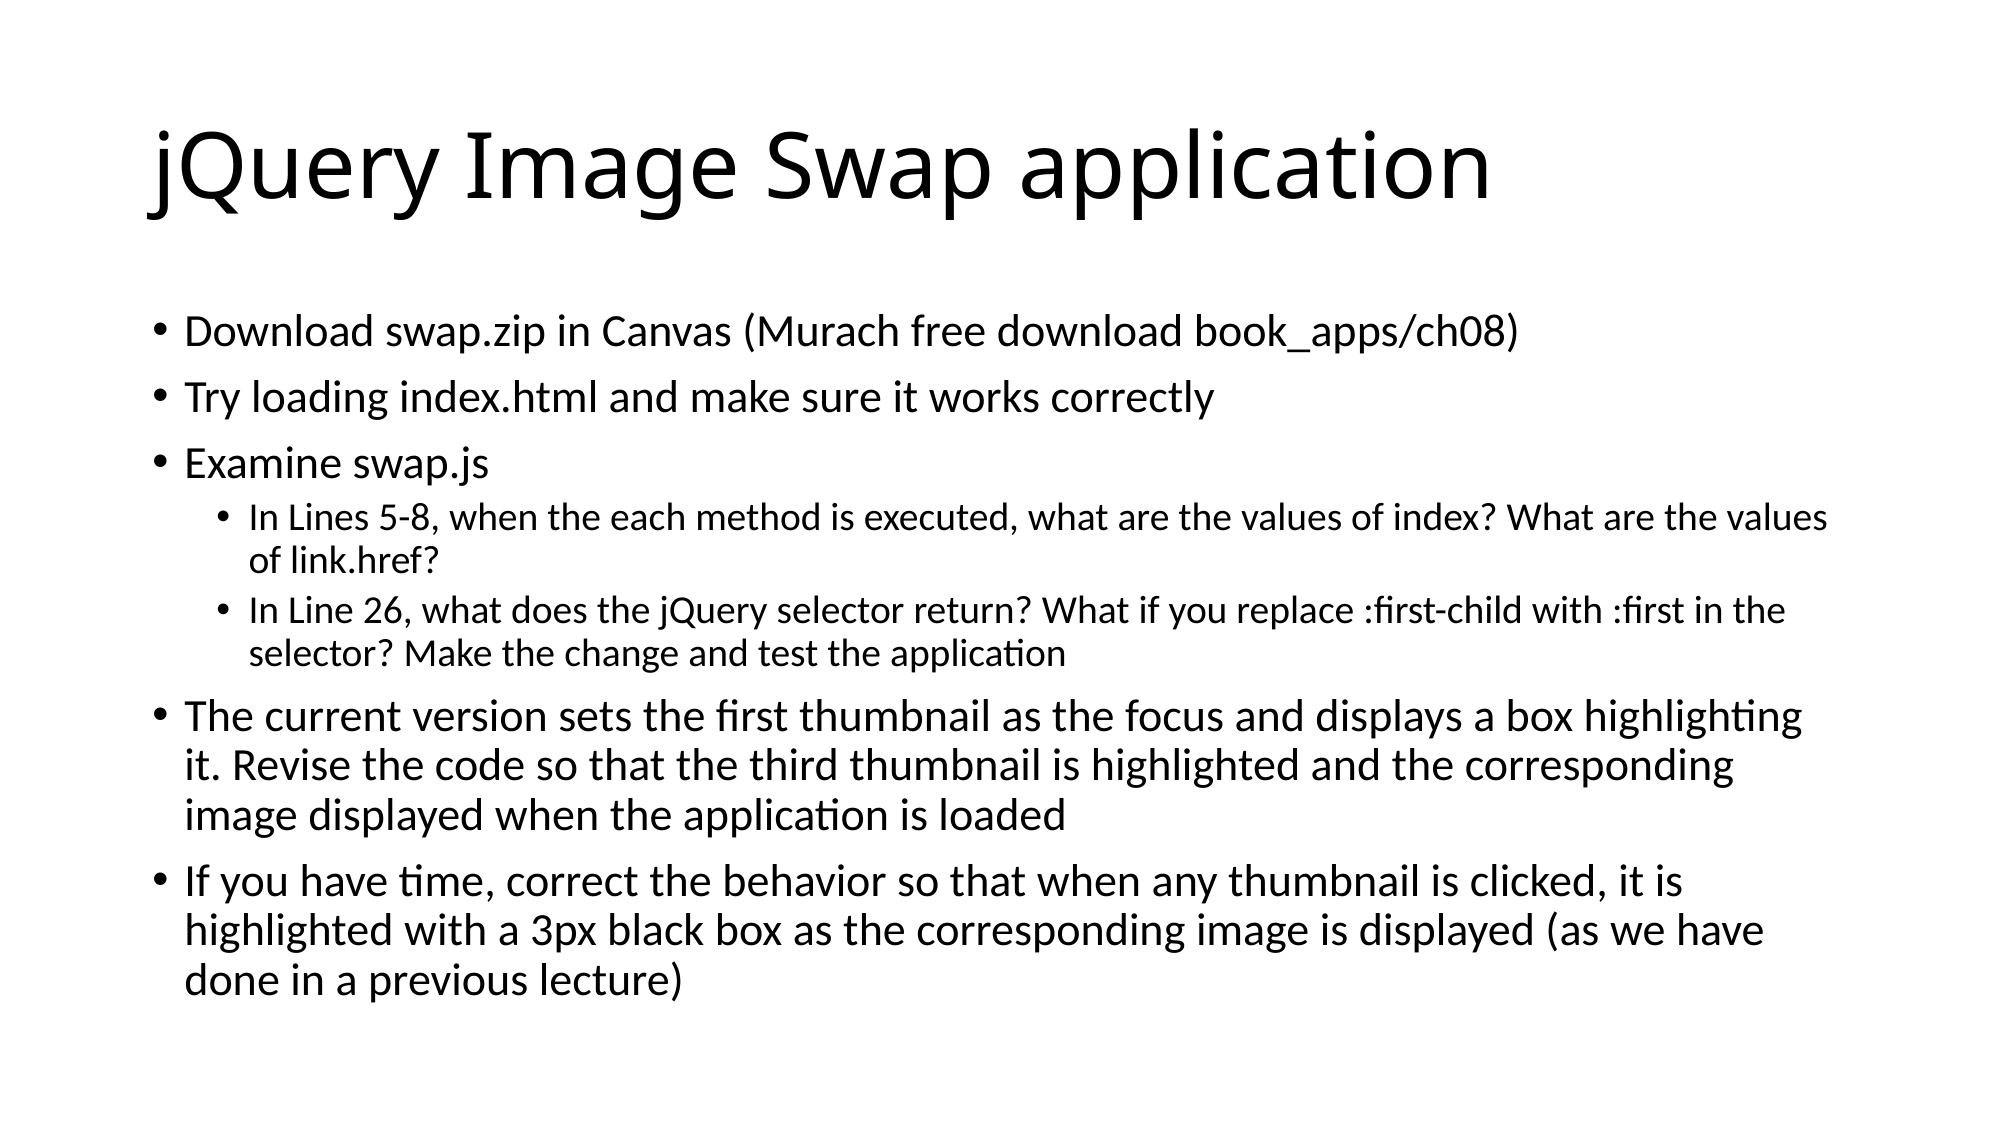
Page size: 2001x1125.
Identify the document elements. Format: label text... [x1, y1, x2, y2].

list Download swap.zip in Canvas (Murach free download book_apps/ch08) Try loading index.html and make sure it works correctly Examine swap.js In Lines 5-8, when the each method is executed, what are the values of index? What are the values of link.href? In Line 26, what does the jQuery selector return? What if you replace :first-child with :first in the selector? Make the change and test the application The current version sets the first thumbnail as the focus and displays a box highlighting it. Revise the code so that the third thumbnail is highlighted and the corresponding image displayed when the application is loaded If you have time, correct the behavior so that when any thumbnail is clicked, it is highlighted with a 3px black box as the corresponding image is displayed (as we have done in a previous lecture) [137, 299, 1863, 1014]
title jQuery Image Swap application [137, 59, 1863, 278]
